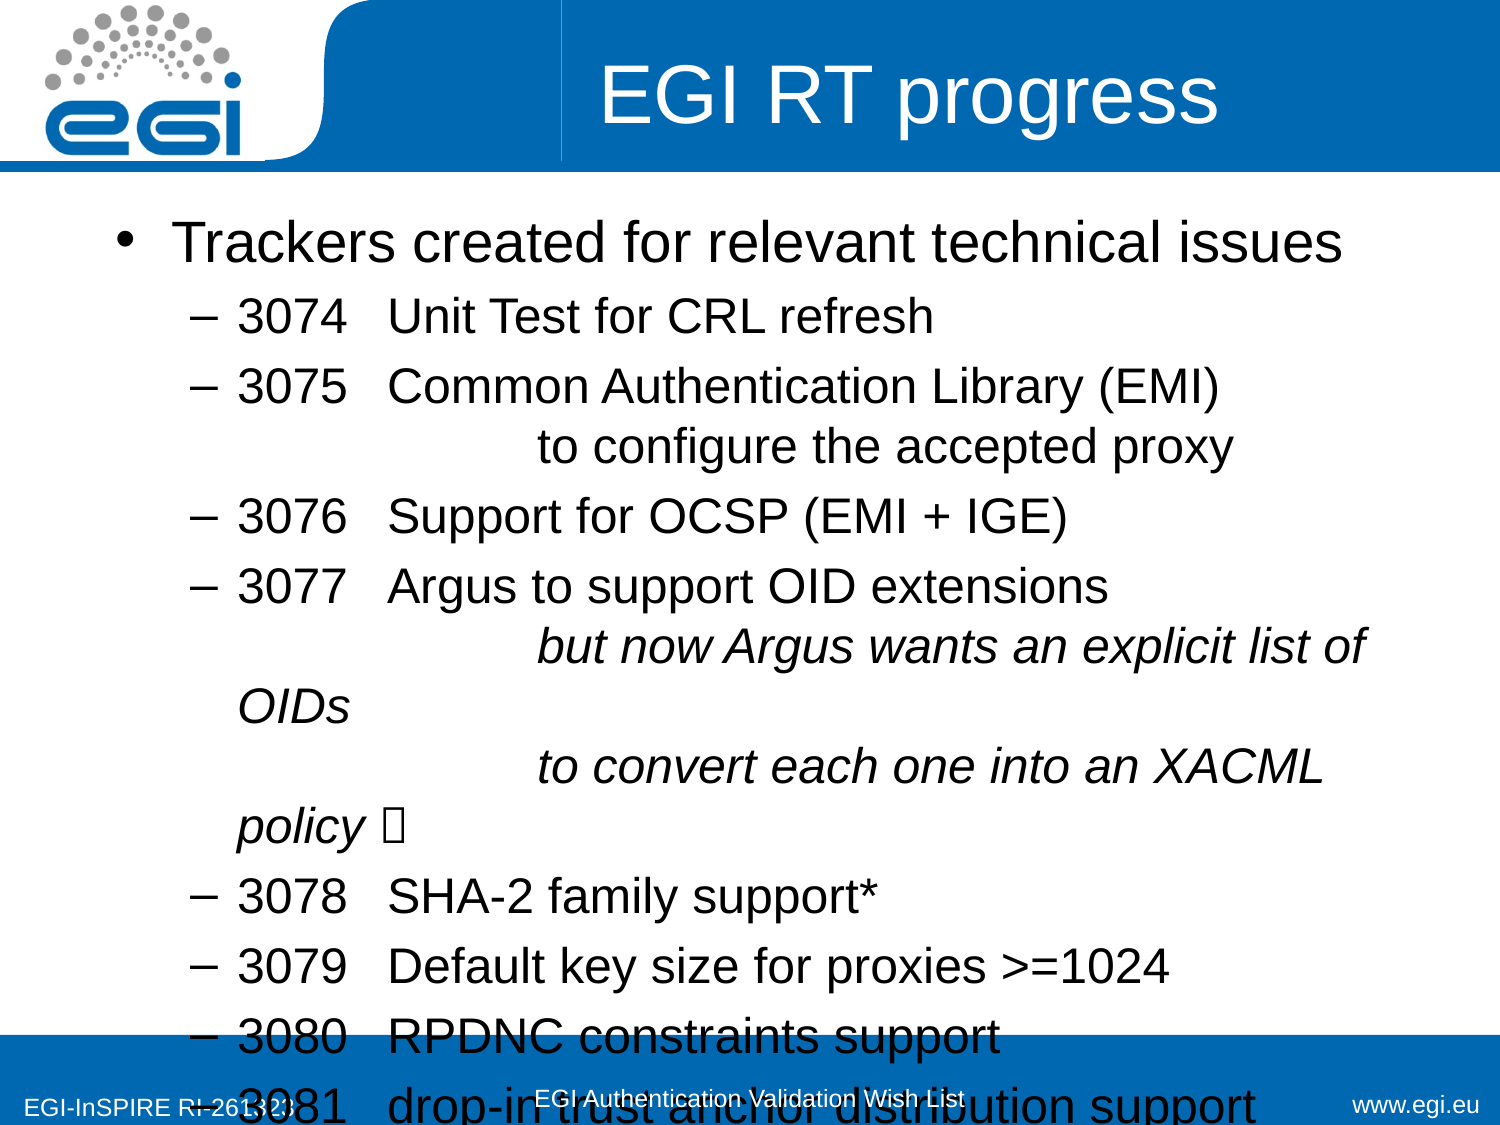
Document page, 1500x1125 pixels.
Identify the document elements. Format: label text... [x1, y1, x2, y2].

picture [0, 0, 265, 161]
list Trackers created for relevant technical issues 3074 Unit Test for CRL refresh 3075 Common Authentication Library (EMI) to configure the accepted proxy 3076 Support for OCSP (EMI + IGE) 3077 Argus to support OID extensions but now Argus wants an explicit list of OIDs to convert each one into an XACML policy  3078 SHA-2 family support* 3079 Default key size for proxies >=1024 3080 RPDNC constraints support 3081 drop-in trust anchor distribution support [100, 196, 1426, 939]
footer EGI Authentication Validation Wish List [512, 1070, 988, 1125]
title EGI RT progress [348, 18, 1471, 162]
